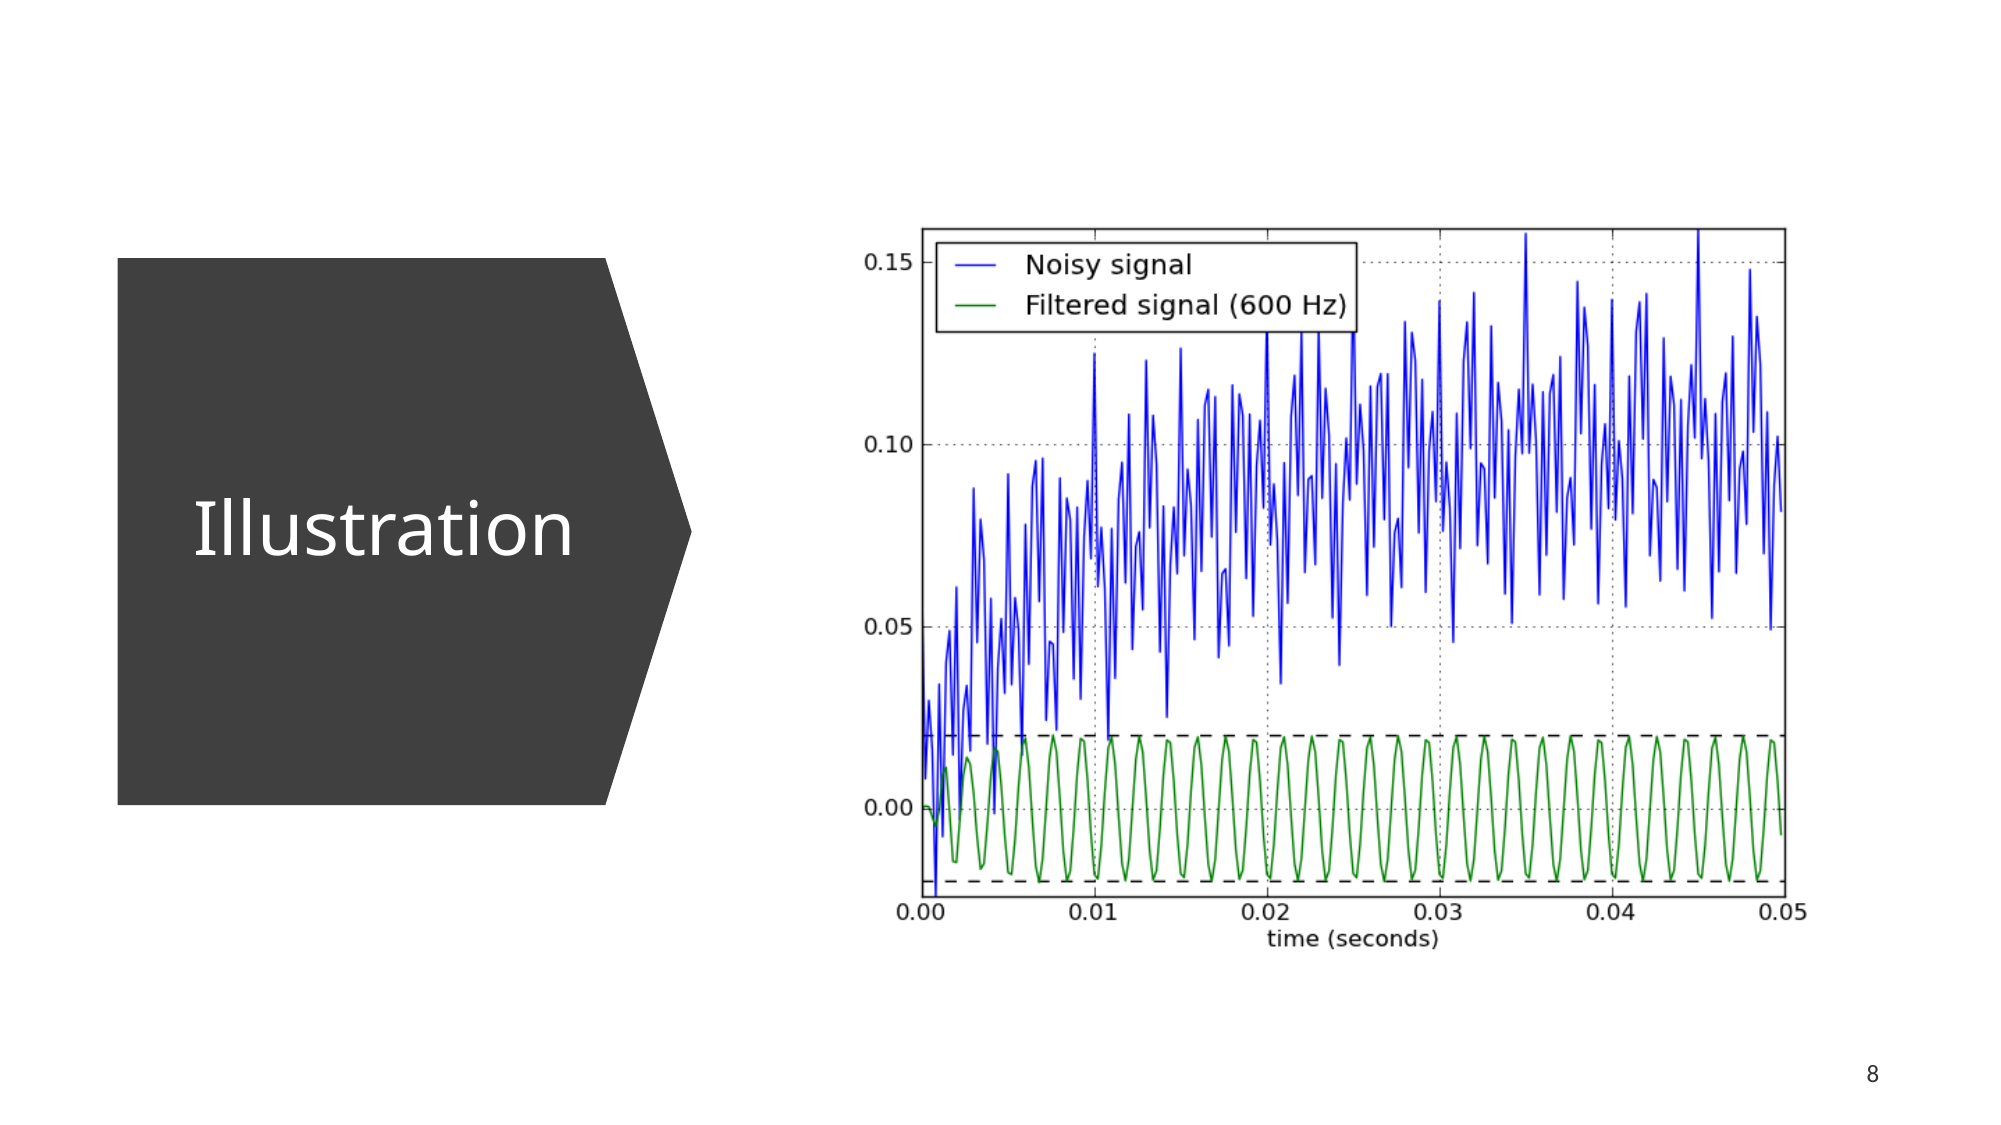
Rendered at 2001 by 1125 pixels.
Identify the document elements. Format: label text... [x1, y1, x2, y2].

picture [783, 145, 1896, 980]
text_box [116, 257, 693, 807]
title Illustration [168, 322, 601, 741]
slide_number 8 [1810, 1042, 1895, 1103]
